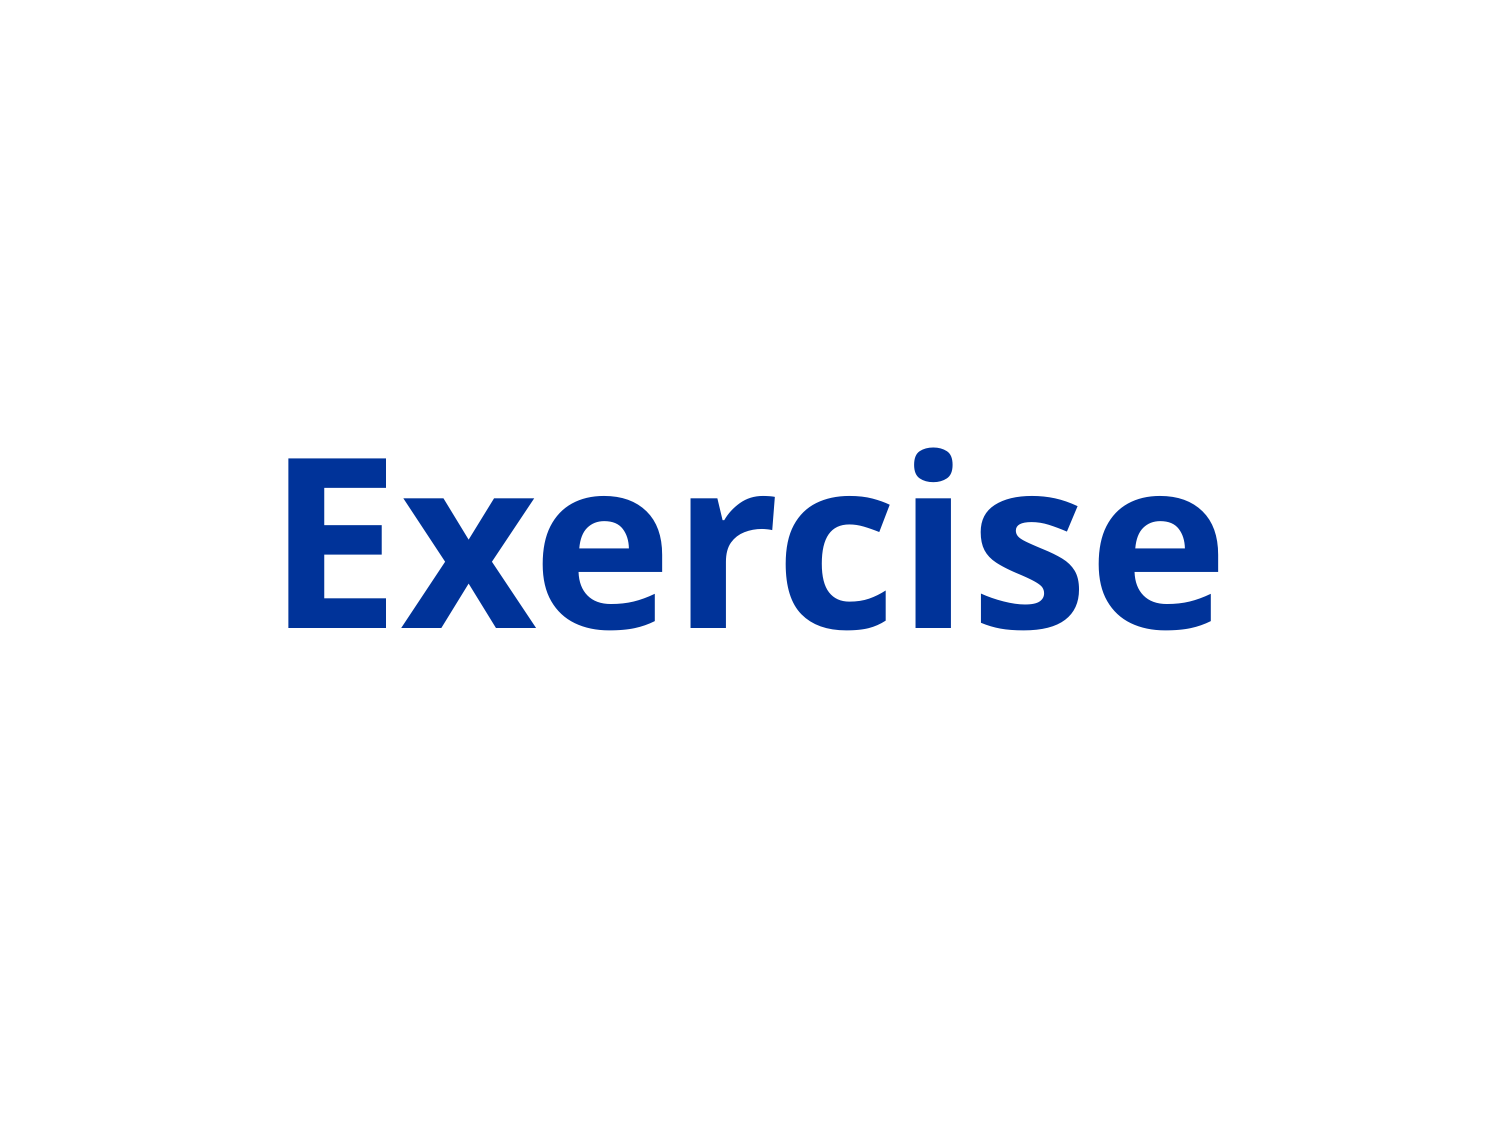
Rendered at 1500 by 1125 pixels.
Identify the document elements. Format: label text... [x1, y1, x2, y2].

title Exercise [72, 385, 1423, 681]
